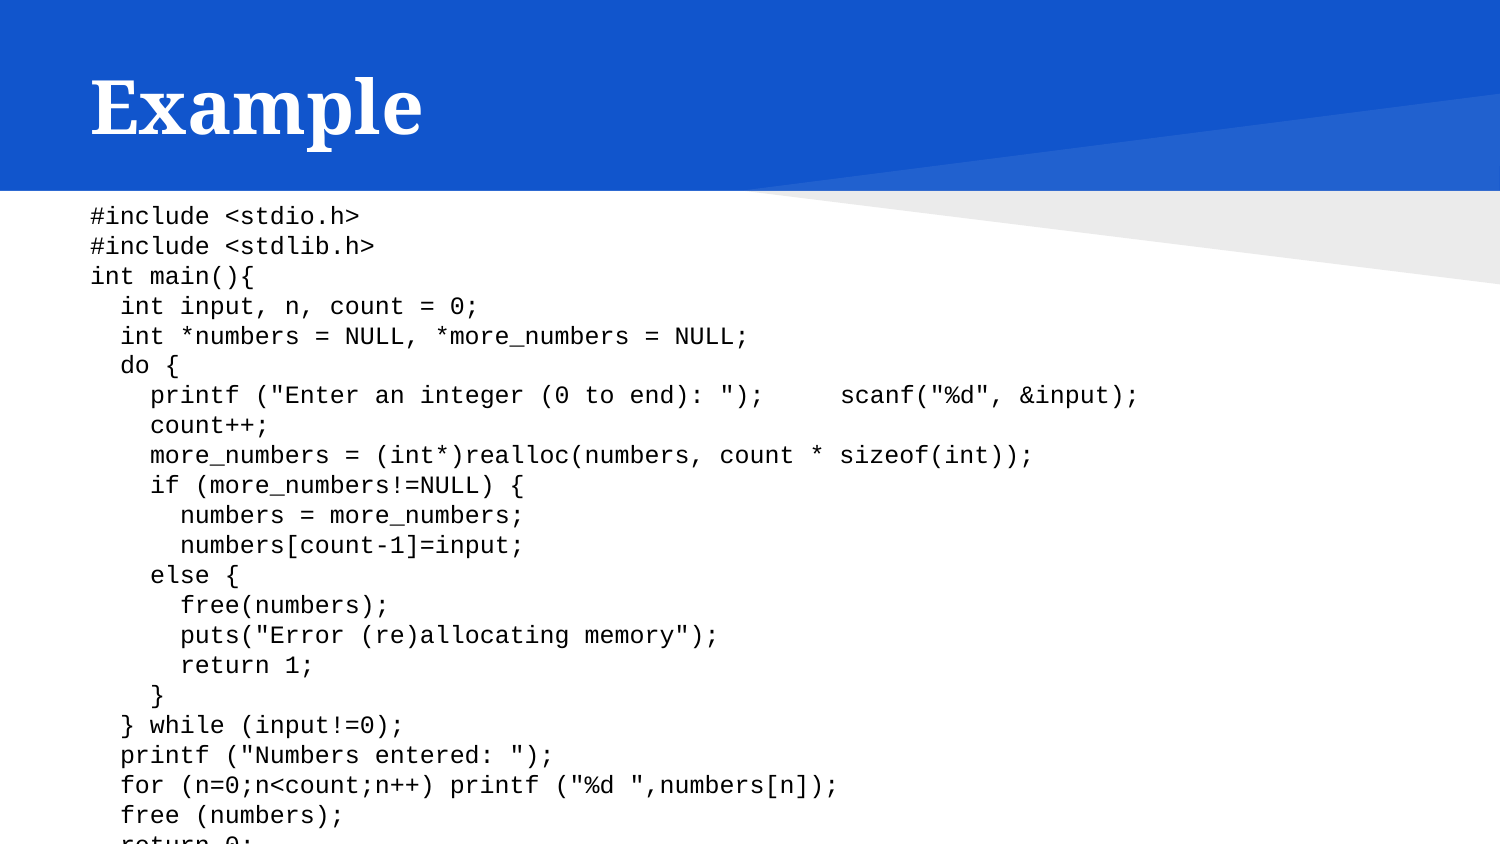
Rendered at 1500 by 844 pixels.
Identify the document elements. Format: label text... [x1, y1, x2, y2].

list #include <stdio.h> #include <stdlib.h> int main(){ int input, n, count = 0; int *numbers = NULL, *more_numbers = NULL; do { printf ("Enter an integer (0 to end): "); scanf("%d", &input); count++; more_numbers = (int*)realloc(numbers, count * sizeof(int)); if (more_numbers!=NULL) { numbers = more_numbers; numbers[count-1]=input; else { free(numbers); puts("Error (re)allocating memory"); return 1; } } while (input!=0); printf ("Numbers entered: "); for (n=0;n<count;n++) printf ("%d ",numbers[n]); free (numbers); return 0; } [75, 184, 1425, 796]
title Example [75, 33, 1425, 175]
